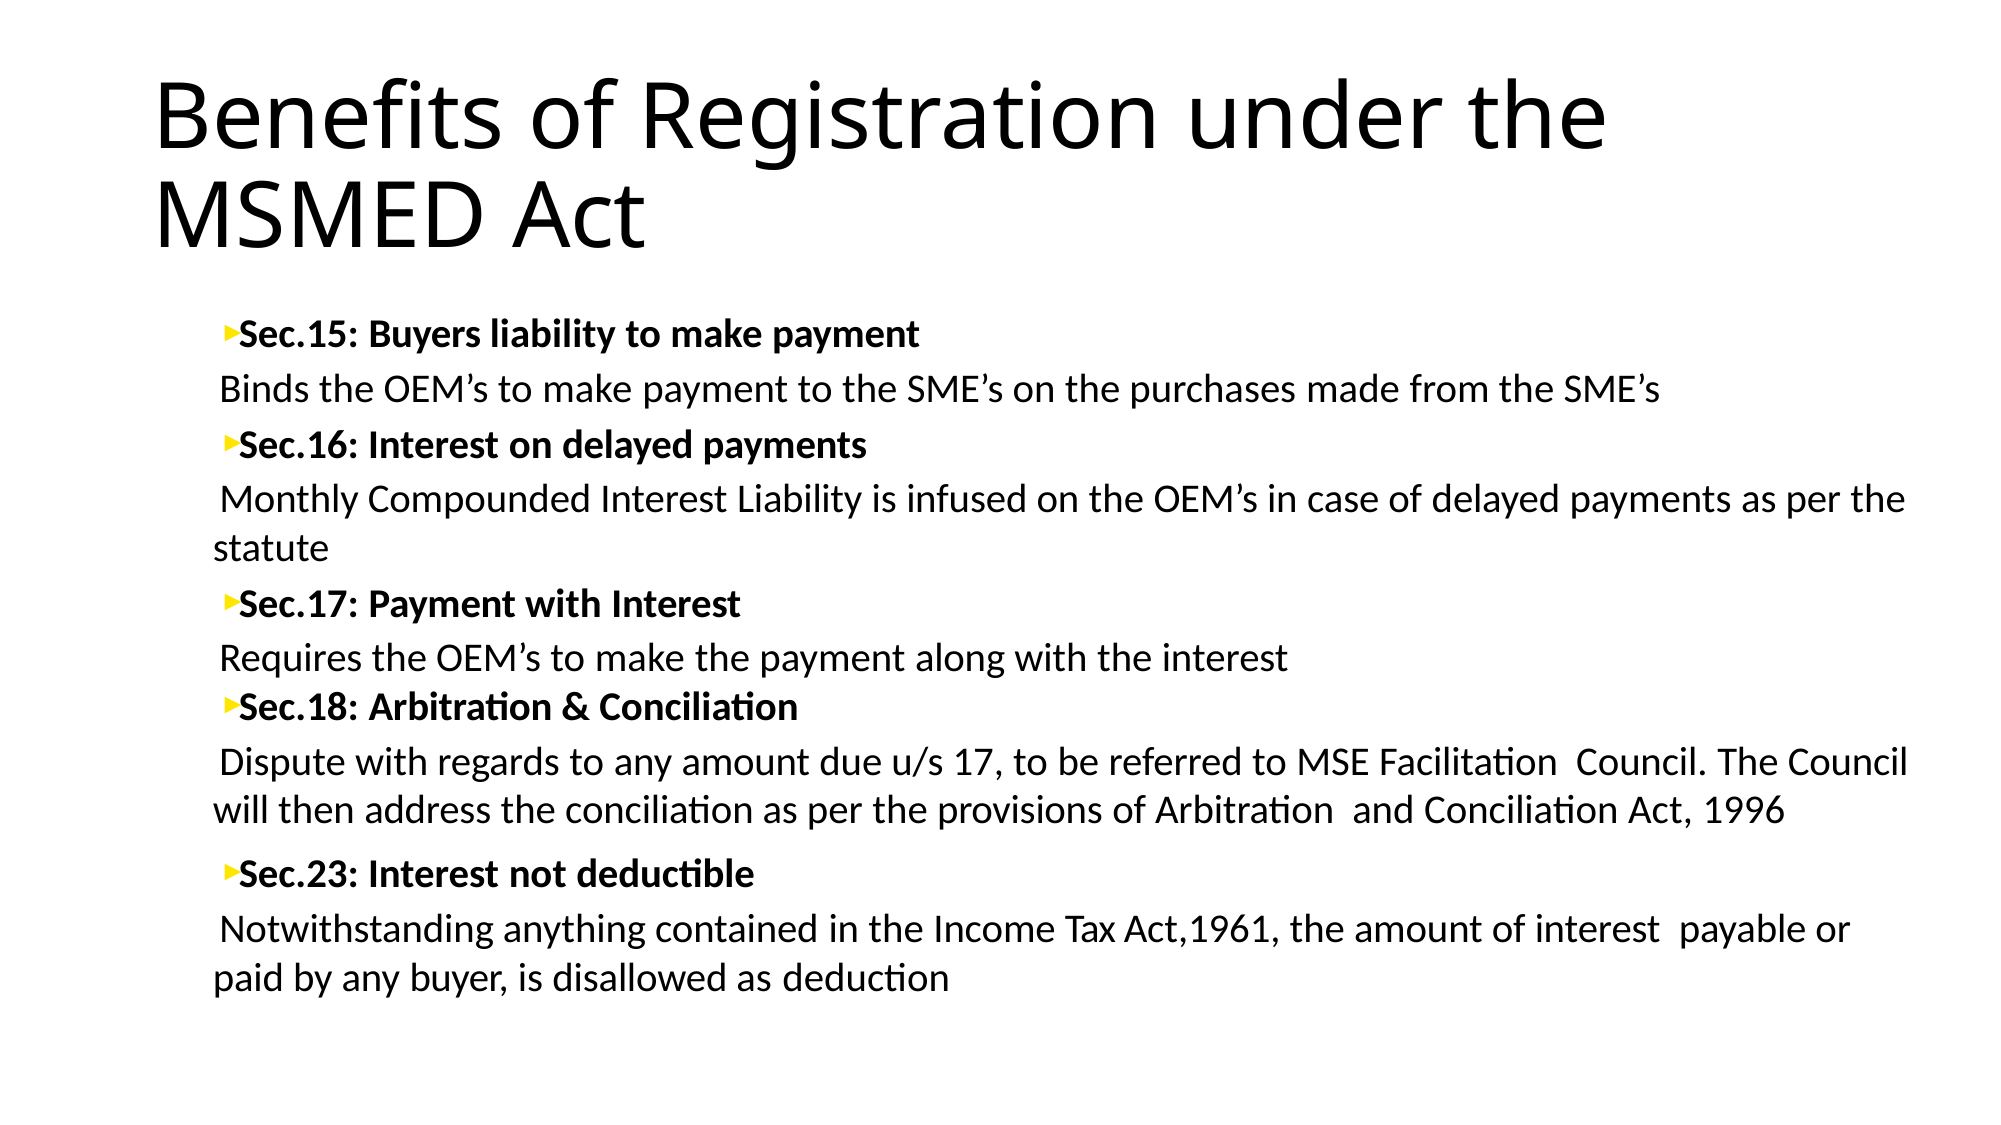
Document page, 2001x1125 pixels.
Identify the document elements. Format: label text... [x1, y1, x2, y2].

title Benefits of Registration under the MSMED Act [137, 59, 1863, 278]
list Sec.15: Buyers liability to make payment Binds the OEM’s to make payment to the SME’s on the purchases made from the SME’s Sec.16: Interest on delayed payments Monthly Compounded Interest Liability is infused on the OEM’s in case of delayed payments as per the statute Sec.17: Payment with Interest Requires the OEM’s to make the payment along with the interest Sec.18: Arbitration & Conciliation Dispute with regards to any amount due u/s 17, to be referred to MSE Facilitation Council. The Council will then address the conciliation as per the provisions of Arbitration and Conciliation Act, 1996 Sec.23: Interest not deductible Notwithstanding anything contained in the Income Tax Act,1961, the amount of interest payable or paid by any buyer, is disallowed as deduction [137, 299, 1940, 1014]
